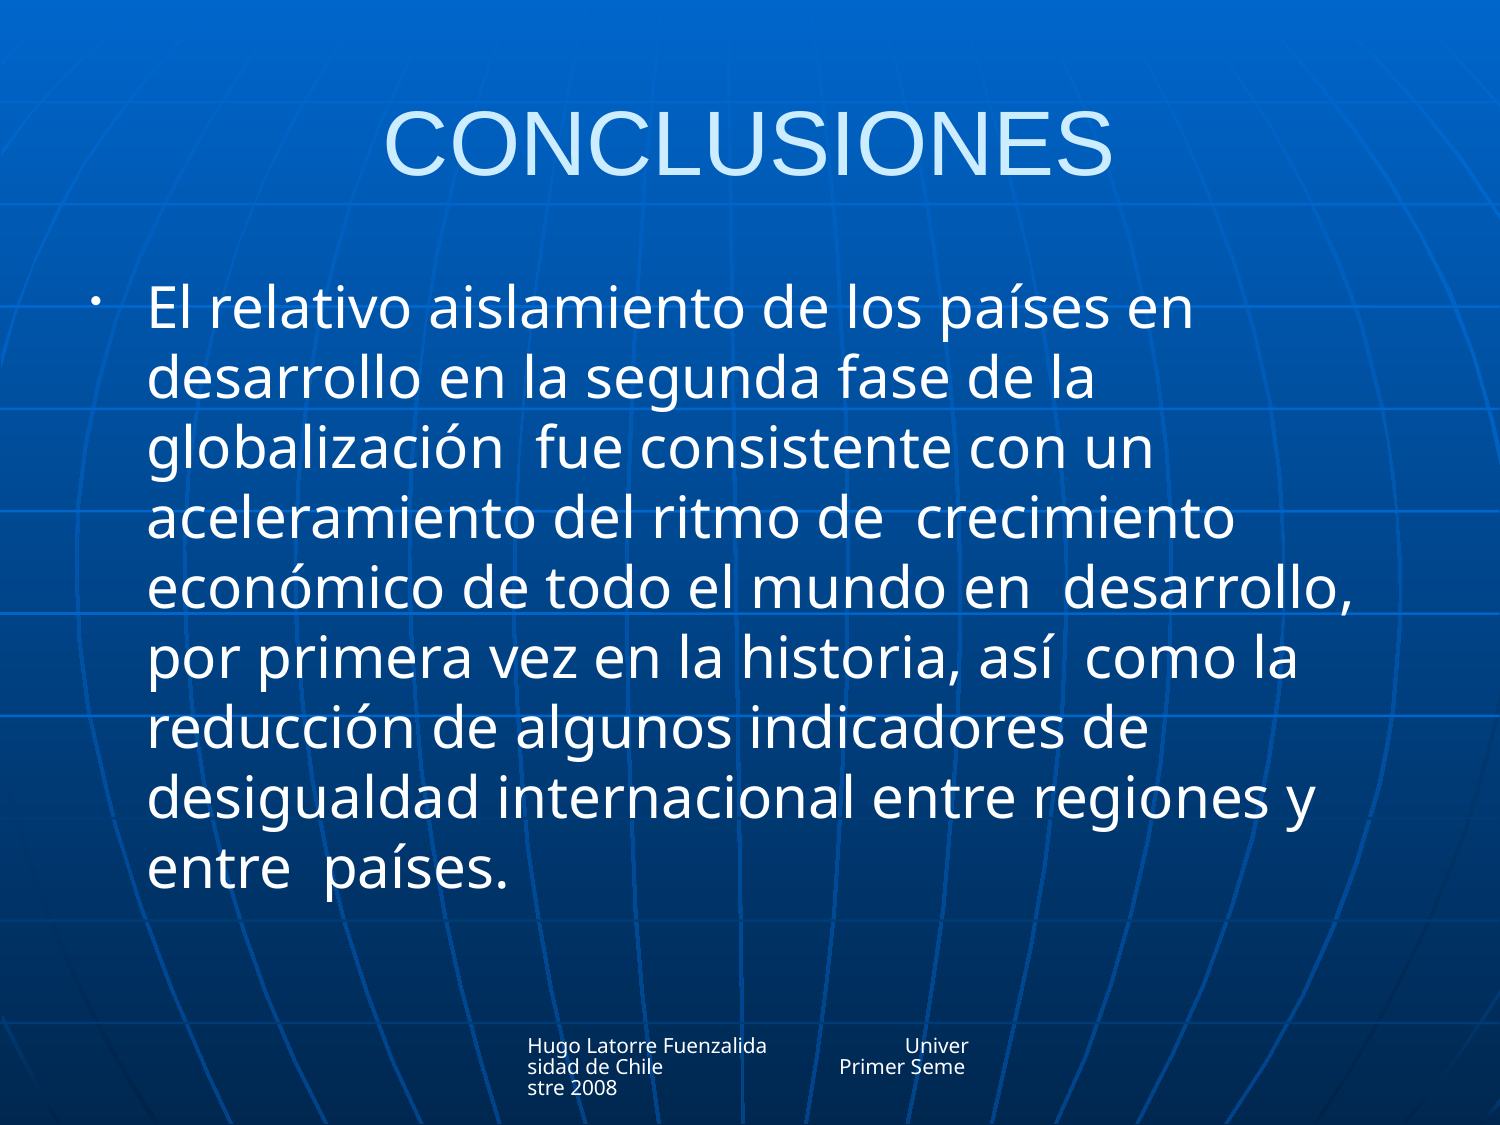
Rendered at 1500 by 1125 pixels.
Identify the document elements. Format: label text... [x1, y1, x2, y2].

footer Hugo Latorre Fuenzalida Universidad de Chile Primer Semestre 2008 [512, 1024, 988, 1101]
list El relativo aislamiento de los países en desarrollo en la segunda fase de la globalización fue consistente con un aceleramiento del ritmo de crecimiento económico de todo el mundo en desarrollo, por primera vez en la historia, así como la reducción de algunos indicadores de desigualdad internacional entre regiones y entre países. [74, 262, 1426, 1006]
title CONCLUSIONES [74, 45, 1426, 233]
